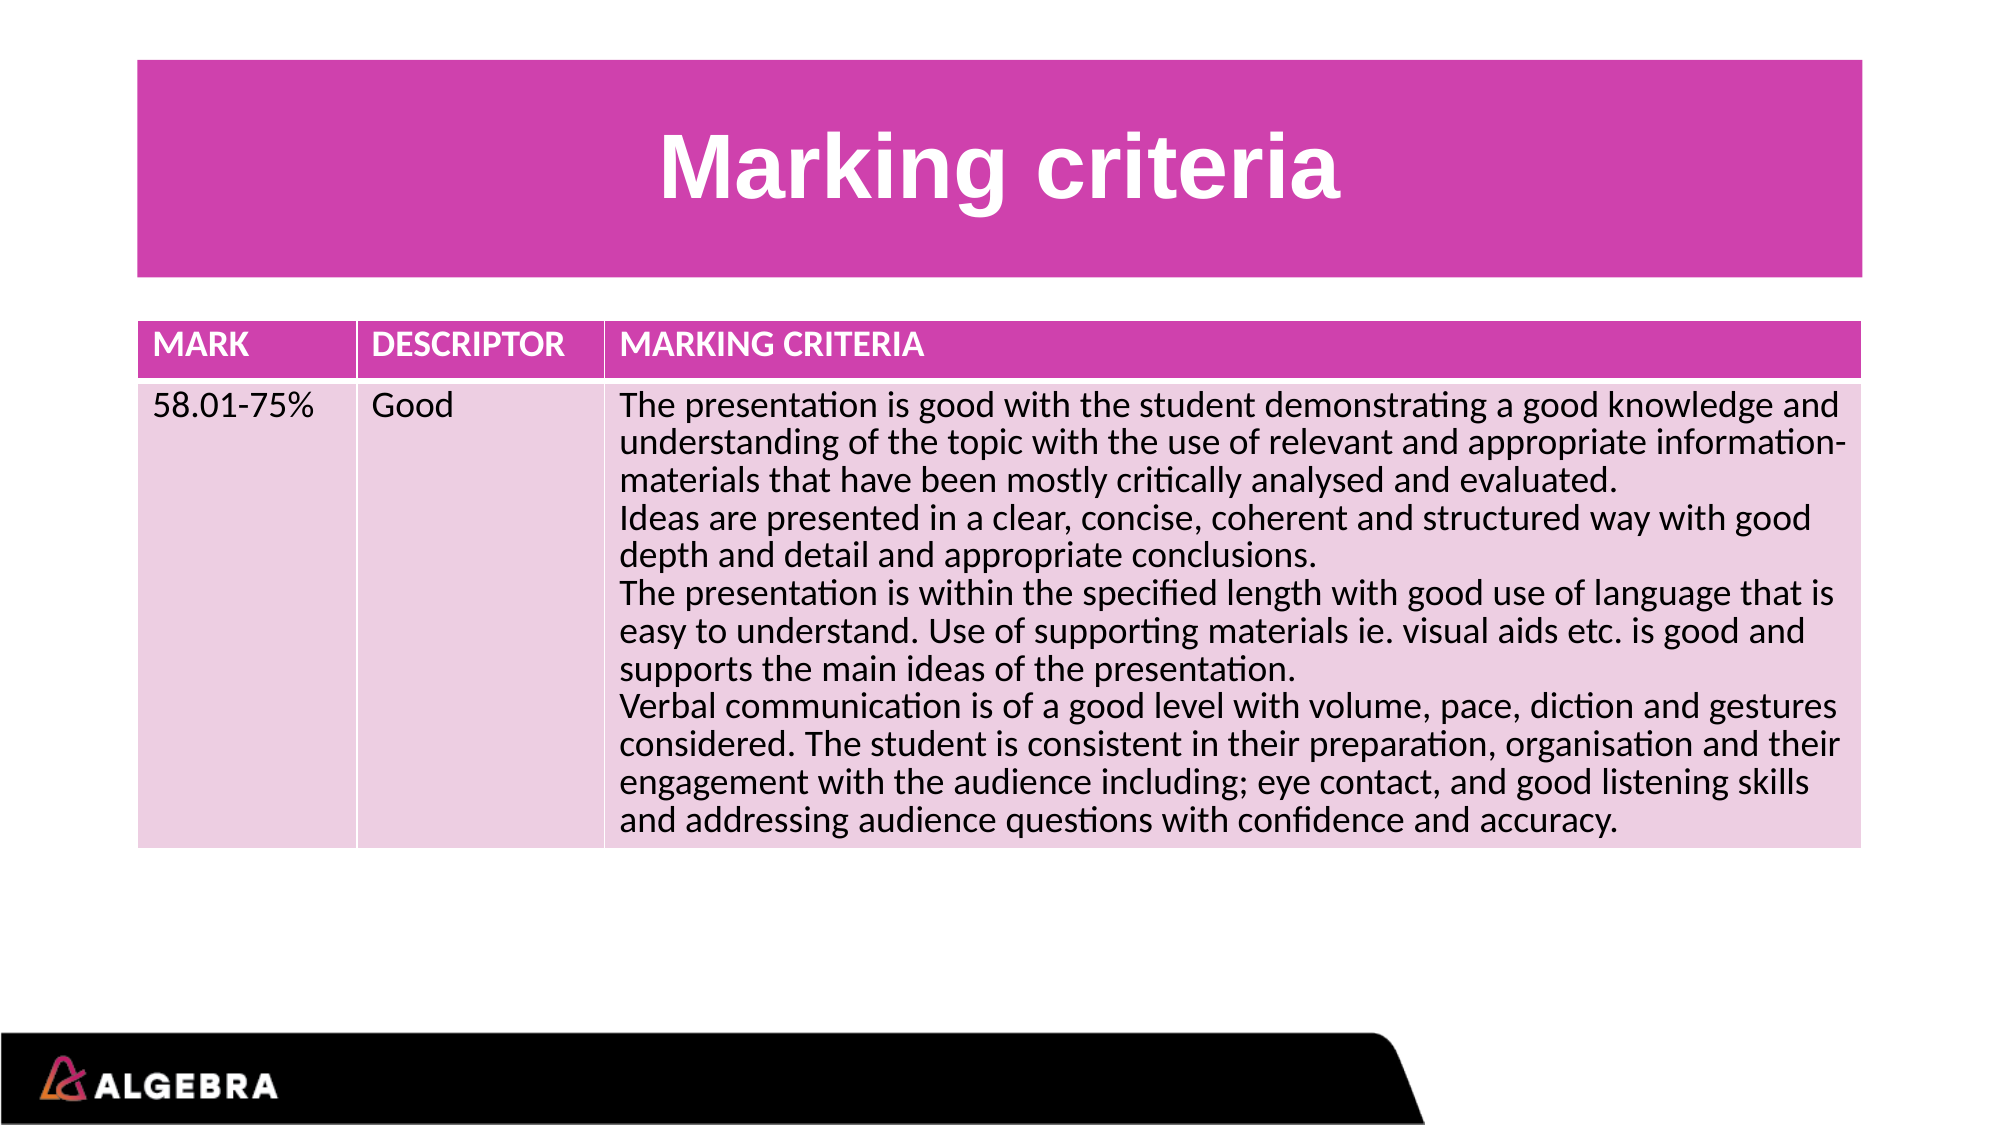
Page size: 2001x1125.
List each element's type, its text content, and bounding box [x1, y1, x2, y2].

title Marking criteria [137, 59, 1863, 278]
picture [0, 1032, 1425, 1125]
table_header MARKING CRITERIA [605, 321, 1861, 378]
table_header MARK [138, 321, 356, 378]
table_cell Good [358, 384, 604, 848]
table_cell 58.01-75% [138, 384, 356, 848]
table_cell The presentation is good with the student demonstrating a good knowledge and understanding of the topic with the use of relevant and appropriate information-materials that have been mostly critically analysed and evaluated. Ideas are presented in a clear, concise, coherent and structured way with good depth and detail and appropriate conclusions. The presentation is within the specified length with good use of language that is easy to understand. Use of supporting materials ie. visual aids etc. is good and supports the main ideas of the presentation. Verbal communication is of a good level with volume, pace, diction and gestures considered. The student is consistent in their preparation, organisation and their engagement with the audience including; eye contact, and good listening skills and addressing audience questions with confidence and accuracy. [605, 384, 1861, 848]
table_header DESCRIPTOR [358, 321, 604, 378]
